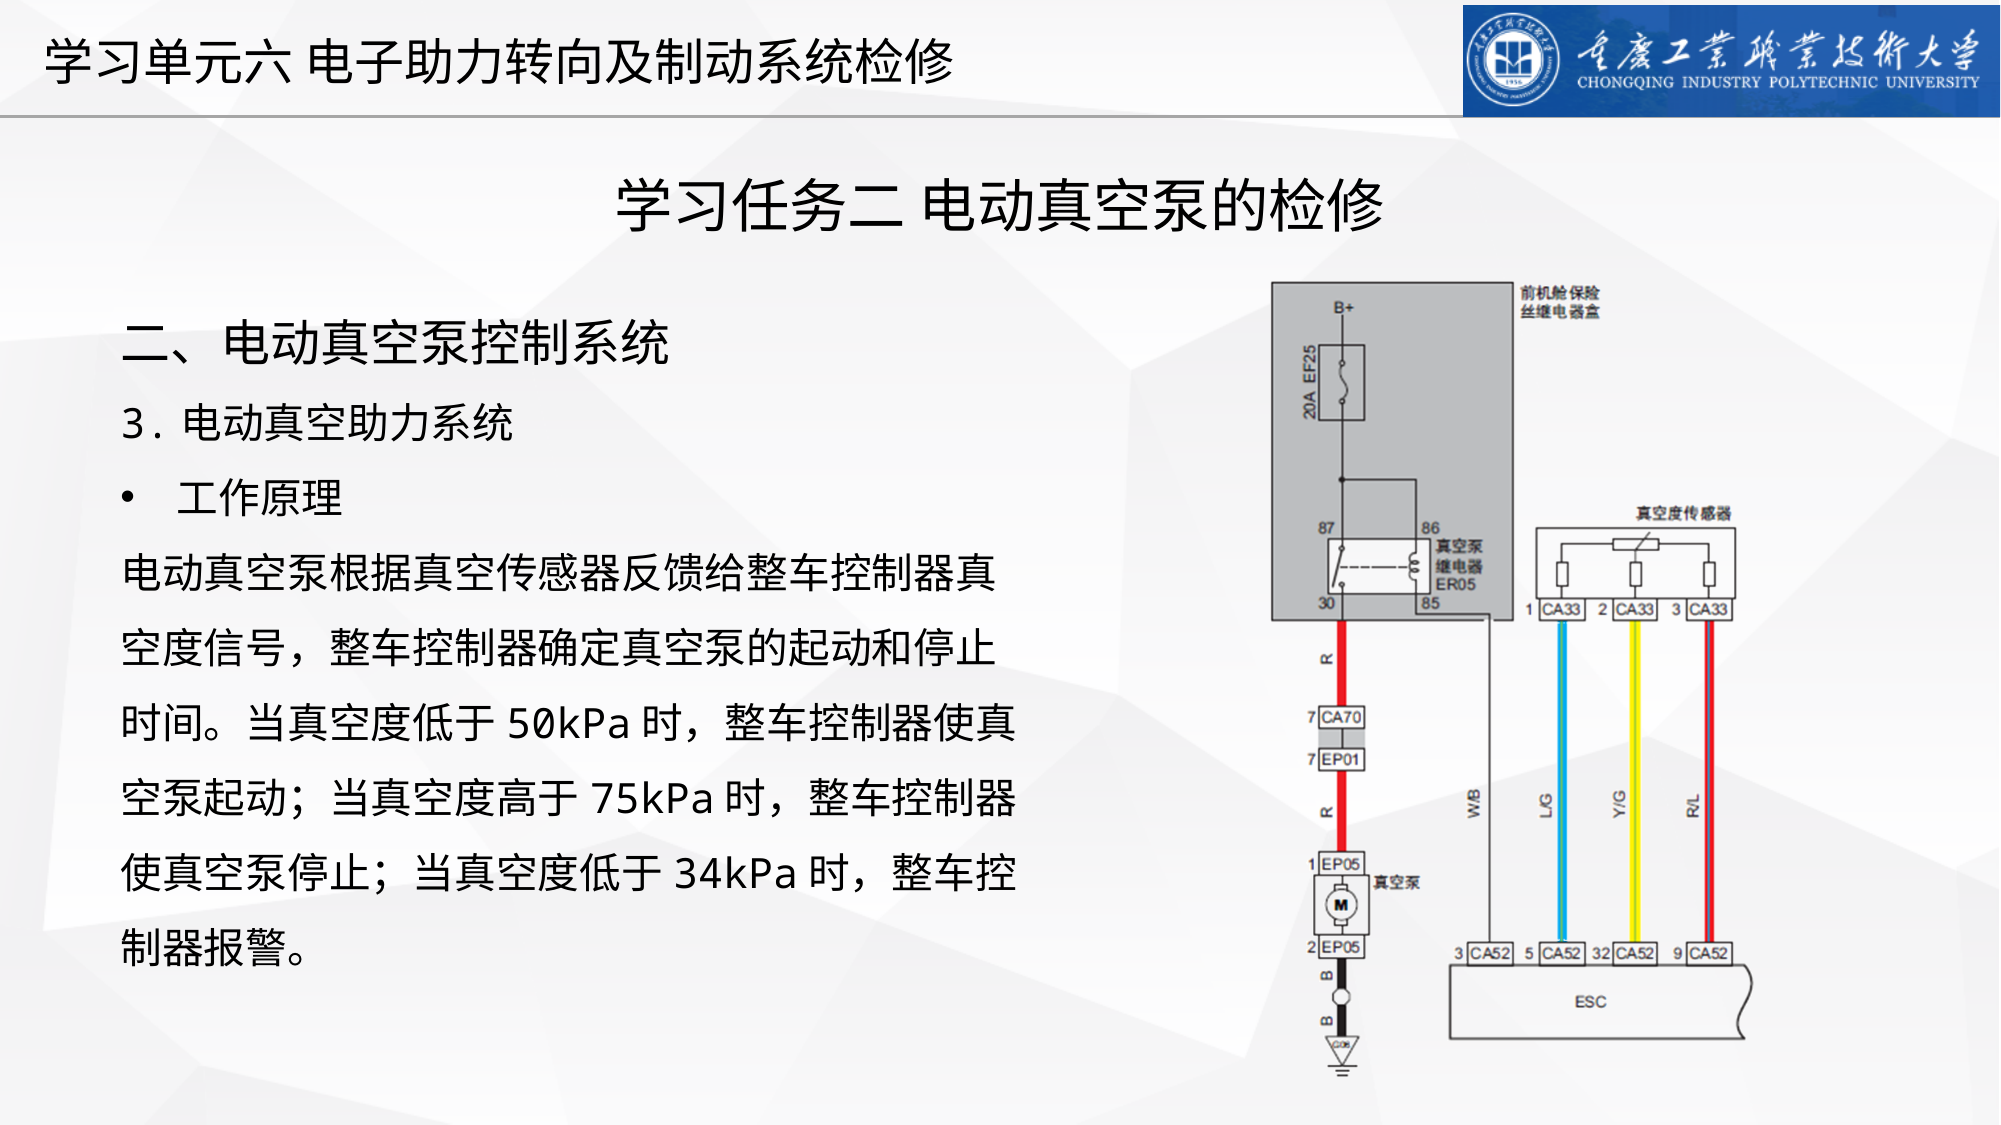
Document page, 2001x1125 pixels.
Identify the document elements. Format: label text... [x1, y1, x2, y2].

picture [0, 118, 1999, 1125]
picture [0, 0, 2001, 117]
text_box 学习任务二 电动真空泵的检修 [433, 161, 1567, 247]
text_box 二、电动真空泵控制系统 3.电动真空助力系统 工作原理 电动真空泵根据真空传感器反馈给整车控制器真空度信号，整车控制器确定真空泵的起动和停止时间。当真空度低于50kPa时，整车控制器使真空泵起动；当真空度高于75kPa时，整车控制器使真空泵停止；当真空度低于34kPa时，整车控制器报警。 [105, 274, 1053, 979]
